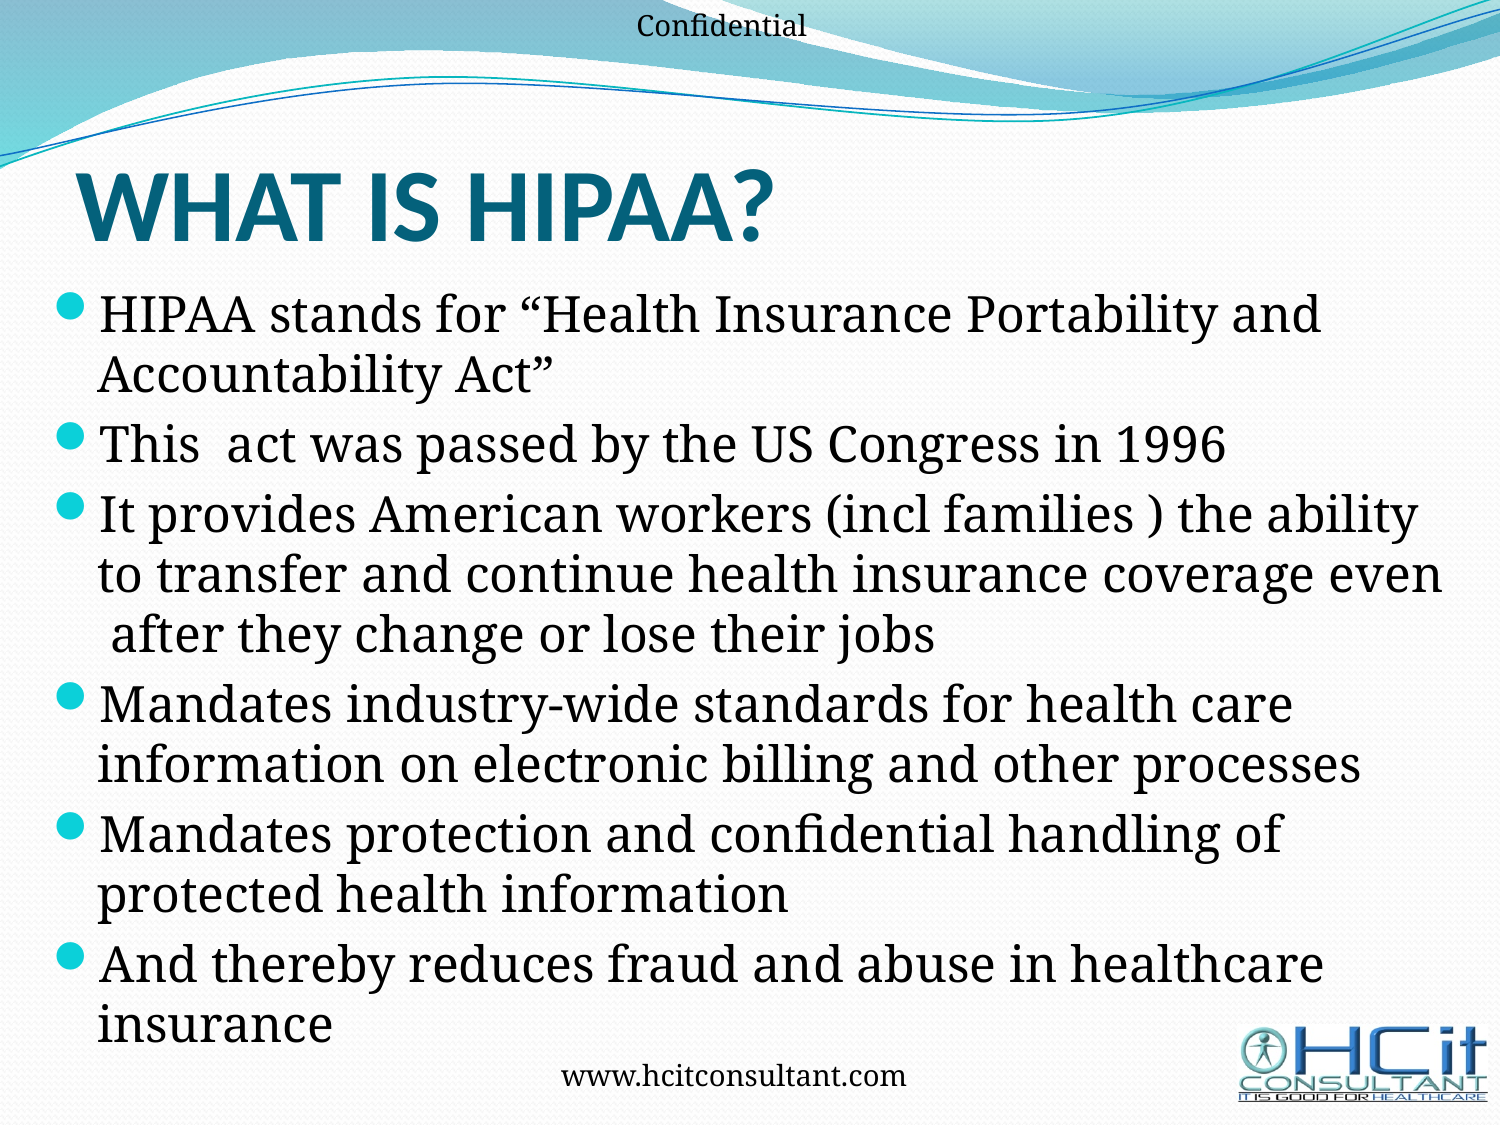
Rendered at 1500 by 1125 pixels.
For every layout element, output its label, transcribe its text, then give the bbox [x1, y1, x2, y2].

slide_number 5 [1299, 1042, 1425, 1103]
picture [1237, 1024, 1488, 1104]
title WHAT IS HIPAA? [74, 115, 1426, 263]
list HIPAA stands for “Health Insurance Portability and Accountability Act” This act was passed by the US Congress in 1996 It provides American workers (incl families ) the ability to transfer and continue health insurance coverage even after they change or lose their jobs Mandates industry-wide standards for health care information on electronic billing and other processes Mandates protection and confidential handling of protected health information And thereby reduces fraud and abuse in healthcare insurance [37, 274, 1463, 1038]
